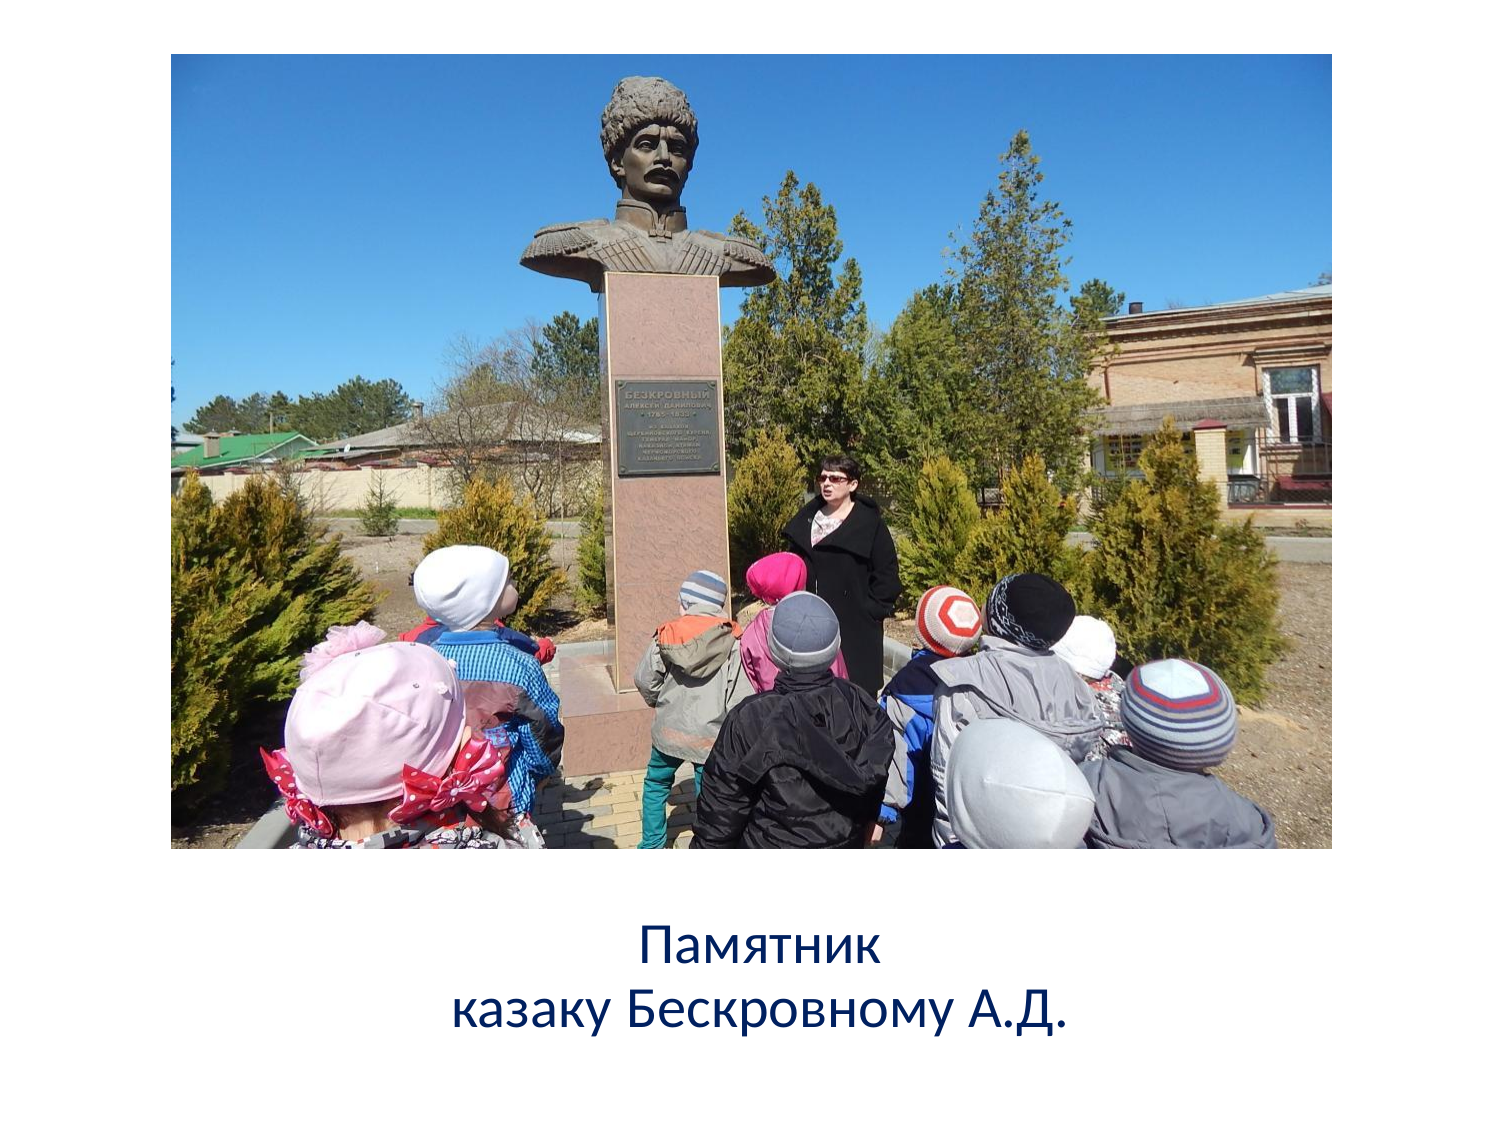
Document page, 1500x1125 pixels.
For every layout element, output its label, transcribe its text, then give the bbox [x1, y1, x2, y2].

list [170, 54, 1332, 849]
title Памятник казаку Бескровному А.Д. [75, 869, 1459, 1094]
